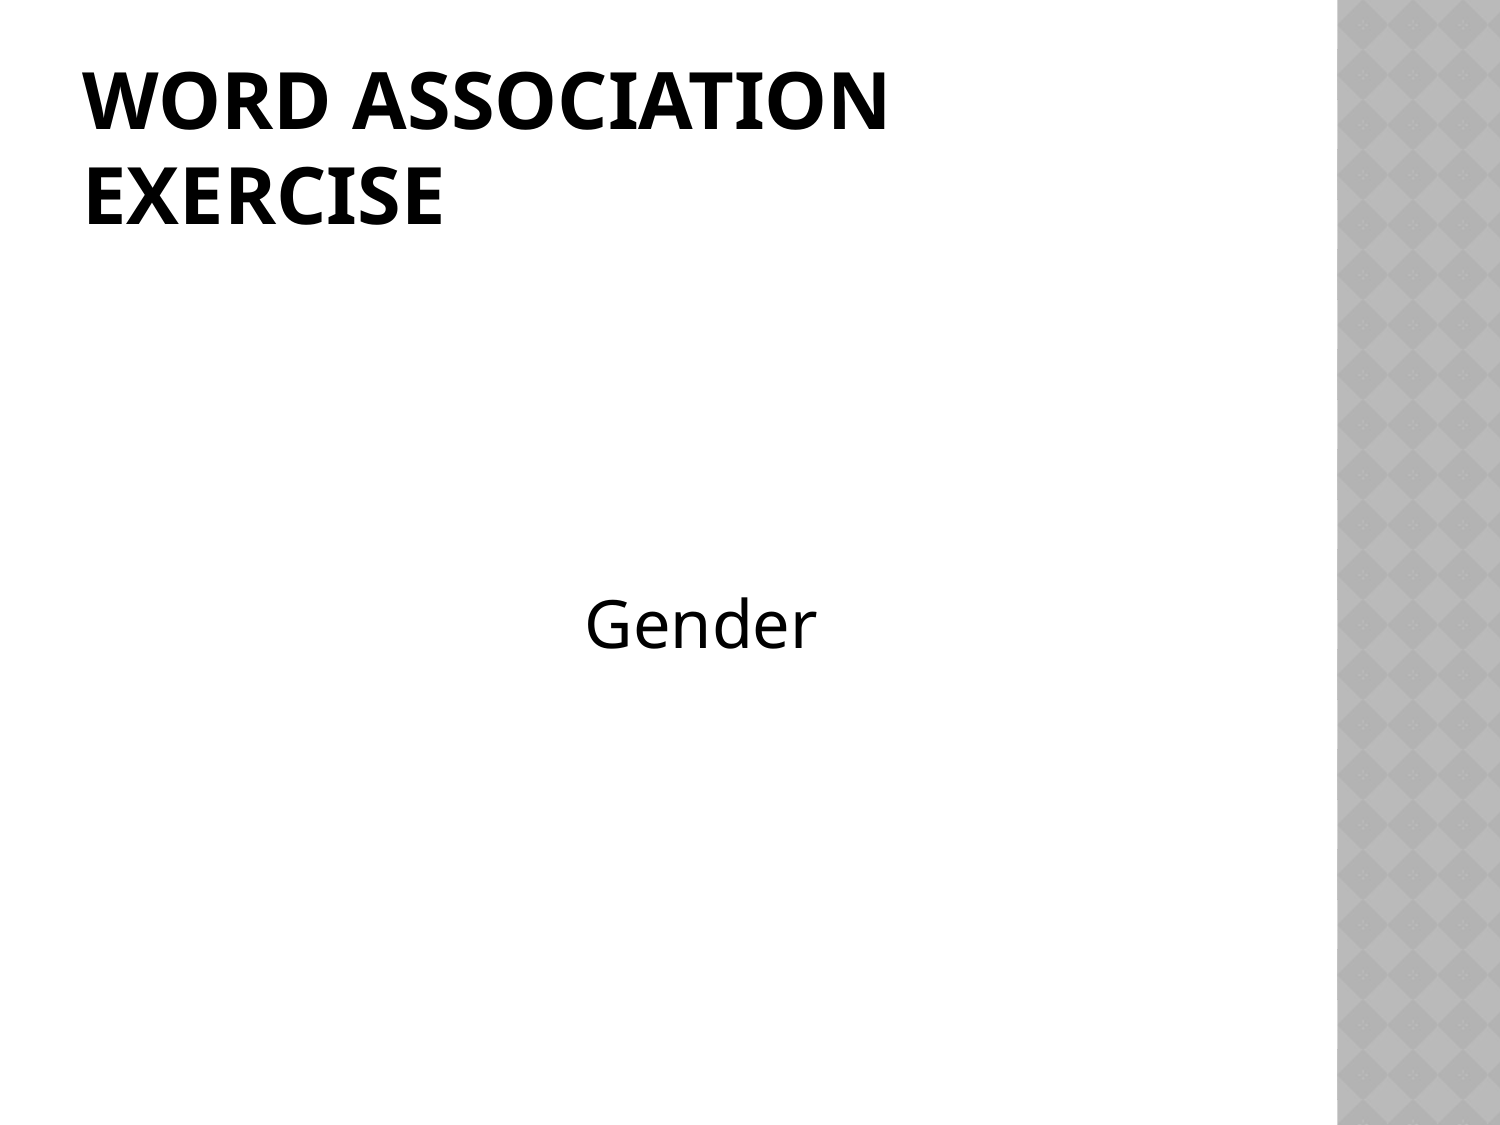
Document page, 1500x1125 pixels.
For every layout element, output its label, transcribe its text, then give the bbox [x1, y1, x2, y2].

list Gender [74, 263, 1263, 1060]
title Word Association Exercise [75, 52, 1263, 241]
